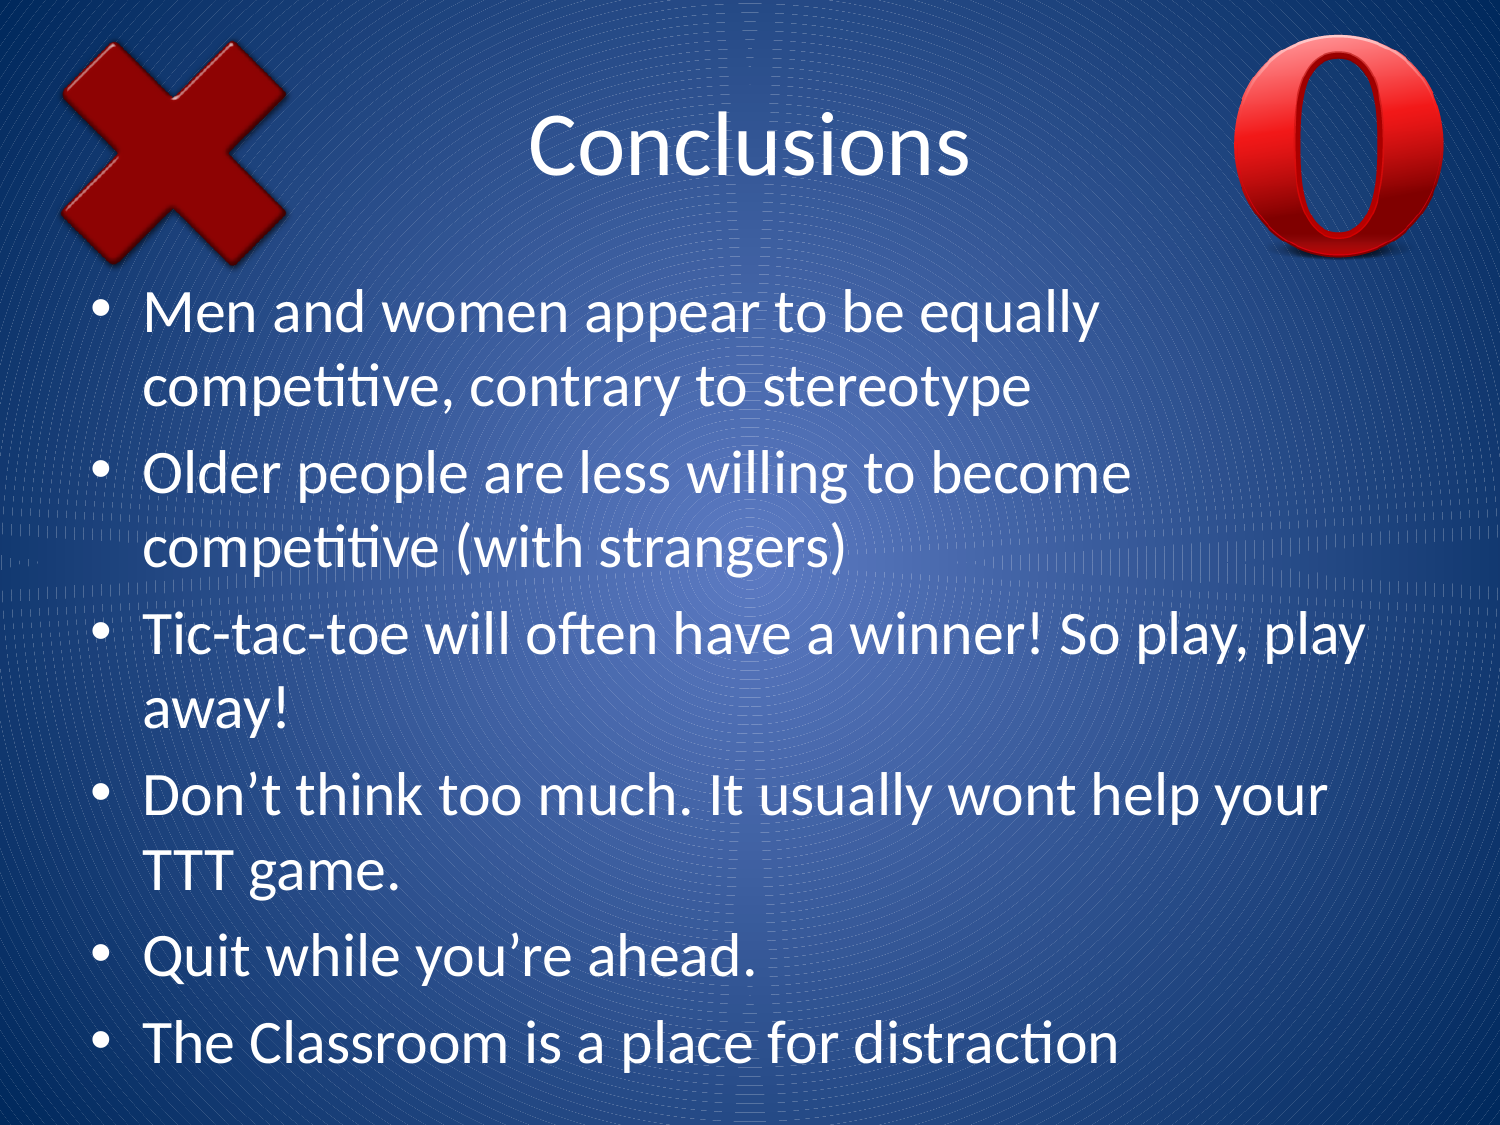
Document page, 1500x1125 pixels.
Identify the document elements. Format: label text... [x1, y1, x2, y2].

picture [6, 0, 339, 318]
title Conclusions [344, 44, 1209, 233]
list Men and women appear to be equally competitive, contrary to stereotype Older people are less willing to become competitive (with strangers) Tic-tac-toe will often have a winner! So play, play away! Don’t think too much. It usually wont help your TTT game. Quit while you’re ahead. The Classroom is a place for distraction [74, 262, 1426, 1088]
picture [1214, 22, 1461, 270]
